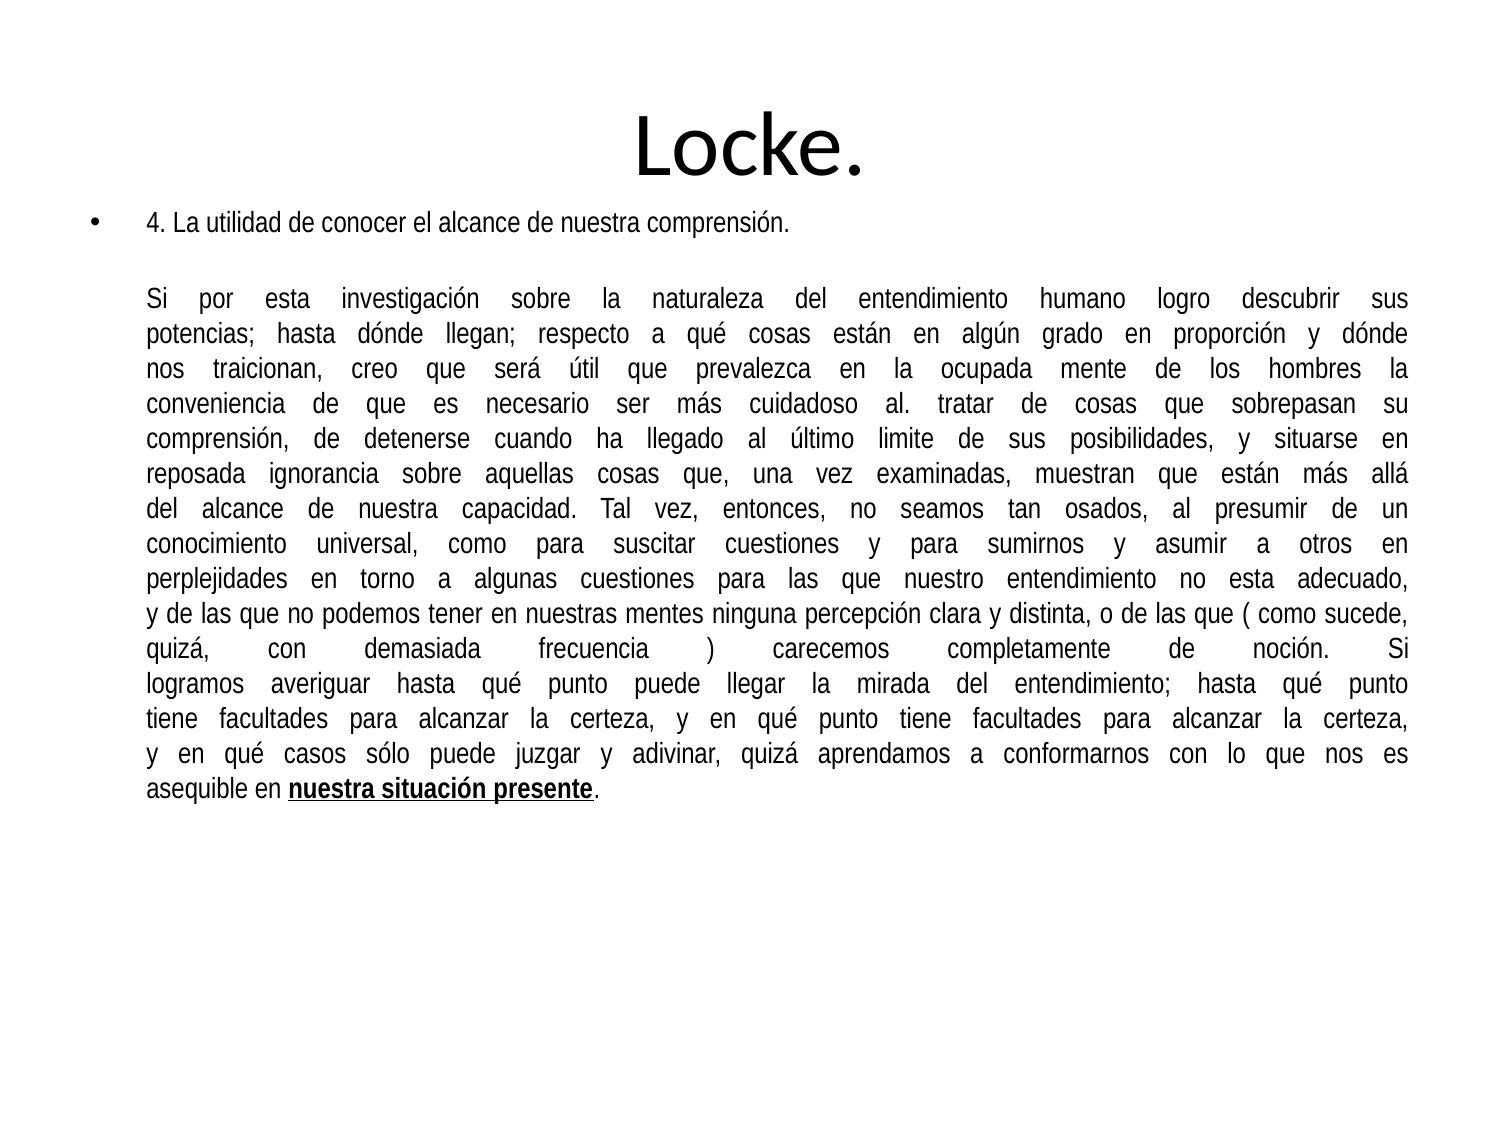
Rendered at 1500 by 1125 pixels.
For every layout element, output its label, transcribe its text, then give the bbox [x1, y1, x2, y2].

list 4. La utilidad de conocer el alcance de nuestra comprensión. Si por esta investigación sobre la naturaleza del entendimiento humano logro descubrir sus potencias; hasta dónde llegan; respecto a qué cosas están en algún grado en proporción y dónde nos traicionan, creo que será útil que prevalezca en la ocupada mente de los hombres la conveniencia de que es necesario ser más cuidadoso al. tratar de cosas que sobrepasan su comprensión, de detenerse cuando ha llegado al último limite de sus posibilidades, y situarse en reposada ignorancia sobre aquellas cosas que, una vez examinadas, muestran que están más allá del alcance de nuestra capacidad. Tal vez, entonces, no seamos tan osados, al presumir de un conocimiento universal, como para suscitar cuestiones y para sumirnos y asumir a otros en perplejidades en torno a algunas cuestiones para las que nuestro entendimiento no esta adecuado, y de las que no podemos tener en nuestras mentes ninguna percepción clara y distinta, o de las que ( como sucede, quizá, con demasiada frecuencia ) carecemos completamente de noción. Si logramos averiguar hasta qué punto puede llegar la mirada del entendimiento; hasta qué punto tiene facultades para alcanzar la certeza, y en qué punto tiene facultades para alcanzar la certeza, y en qué casos sólo puede juzgar y adivinar, quizá aprendamos a conformarnos con lo que nos es asequible en nuestra situación presente. [75, 196, 1425, 1005]
title Locke. [75, 45, 1425, 196]
